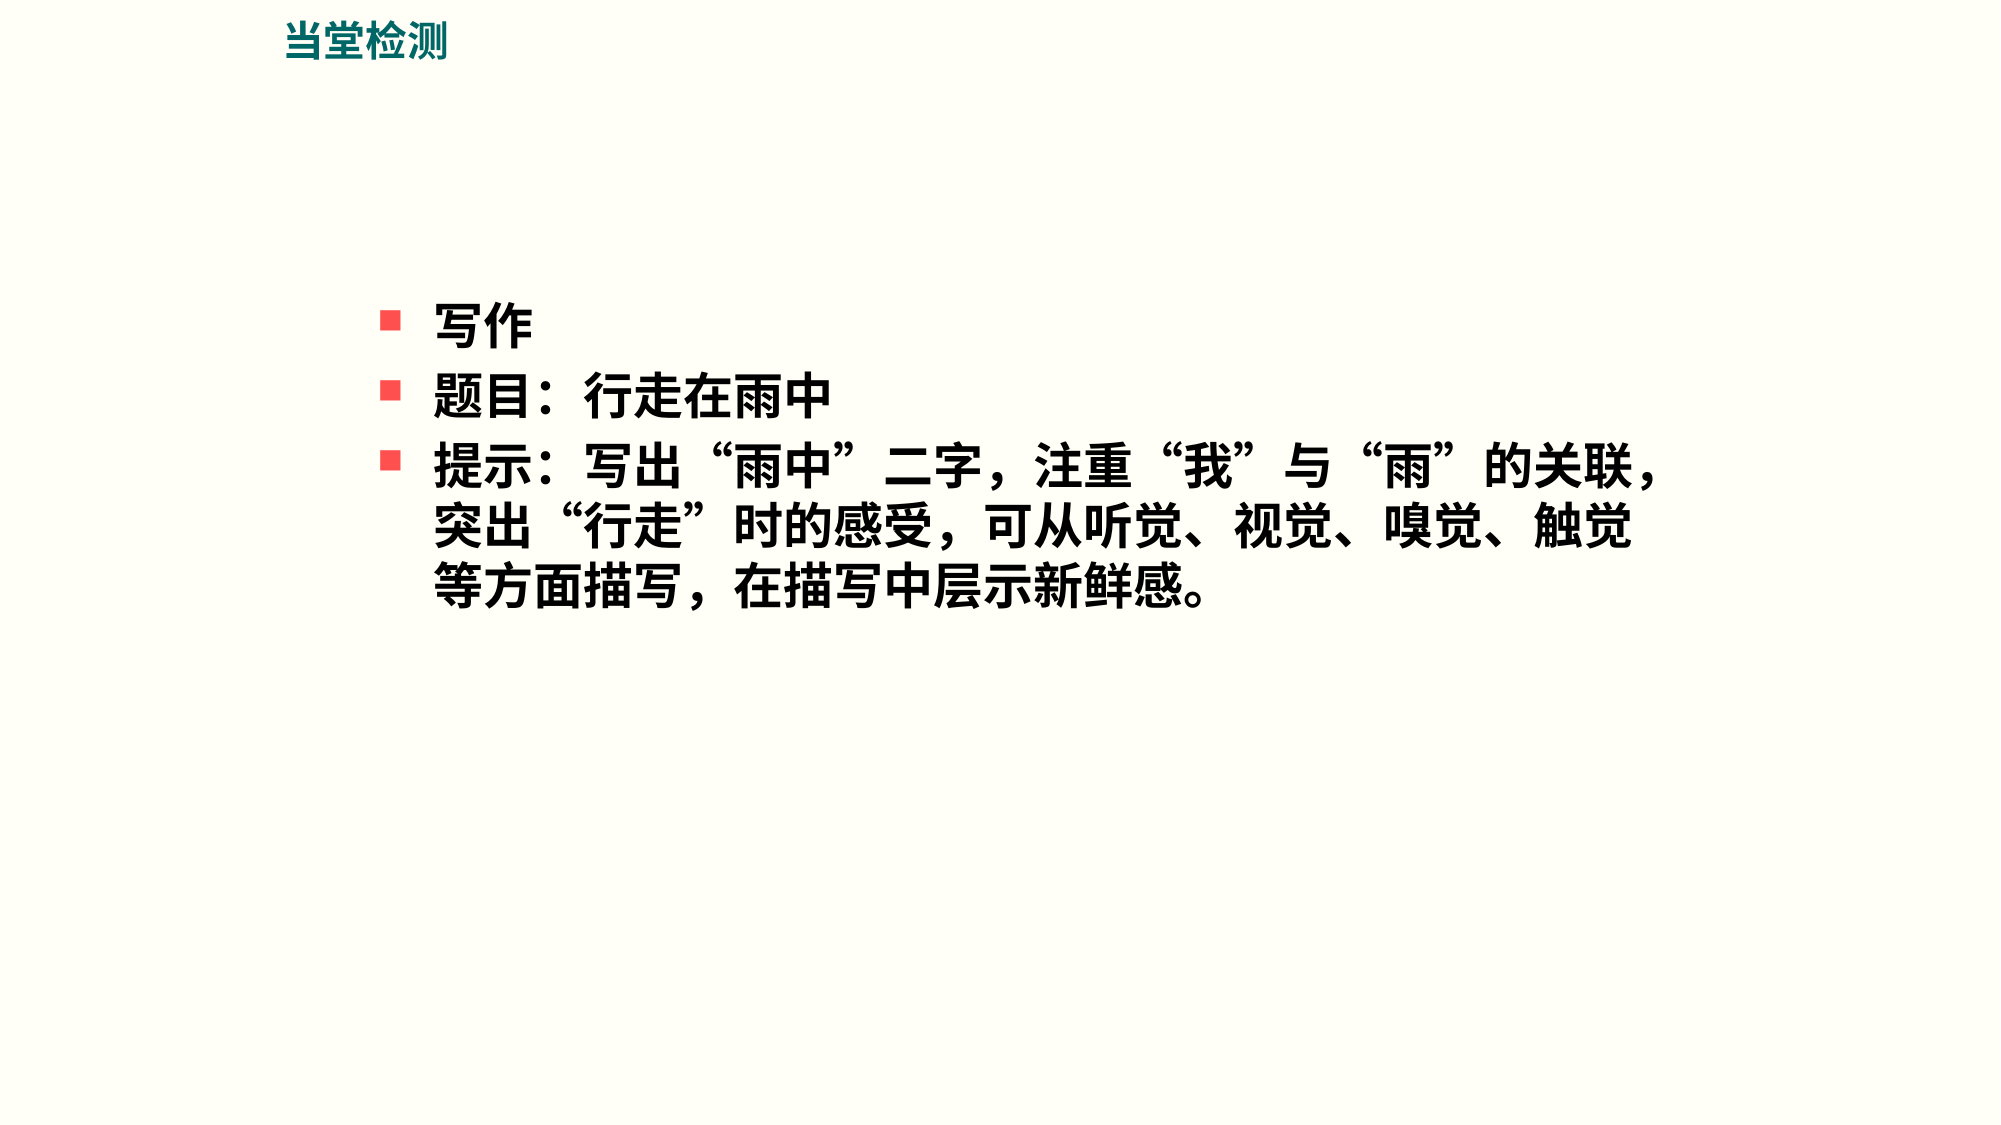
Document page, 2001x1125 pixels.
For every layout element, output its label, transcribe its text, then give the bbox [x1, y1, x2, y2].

text_box 当堂检测 [267, 7, 480, 73]
text_box 写作 题目：行走在雨中 提示：写出“雨中”二字，注重“我”与“雨”的关联，突出“行走”时的感受，可从听觉、视觉、嗅觉、触觉等方面描写，在描写中层示新鲜感。 [362, 287, 1675, 838]
